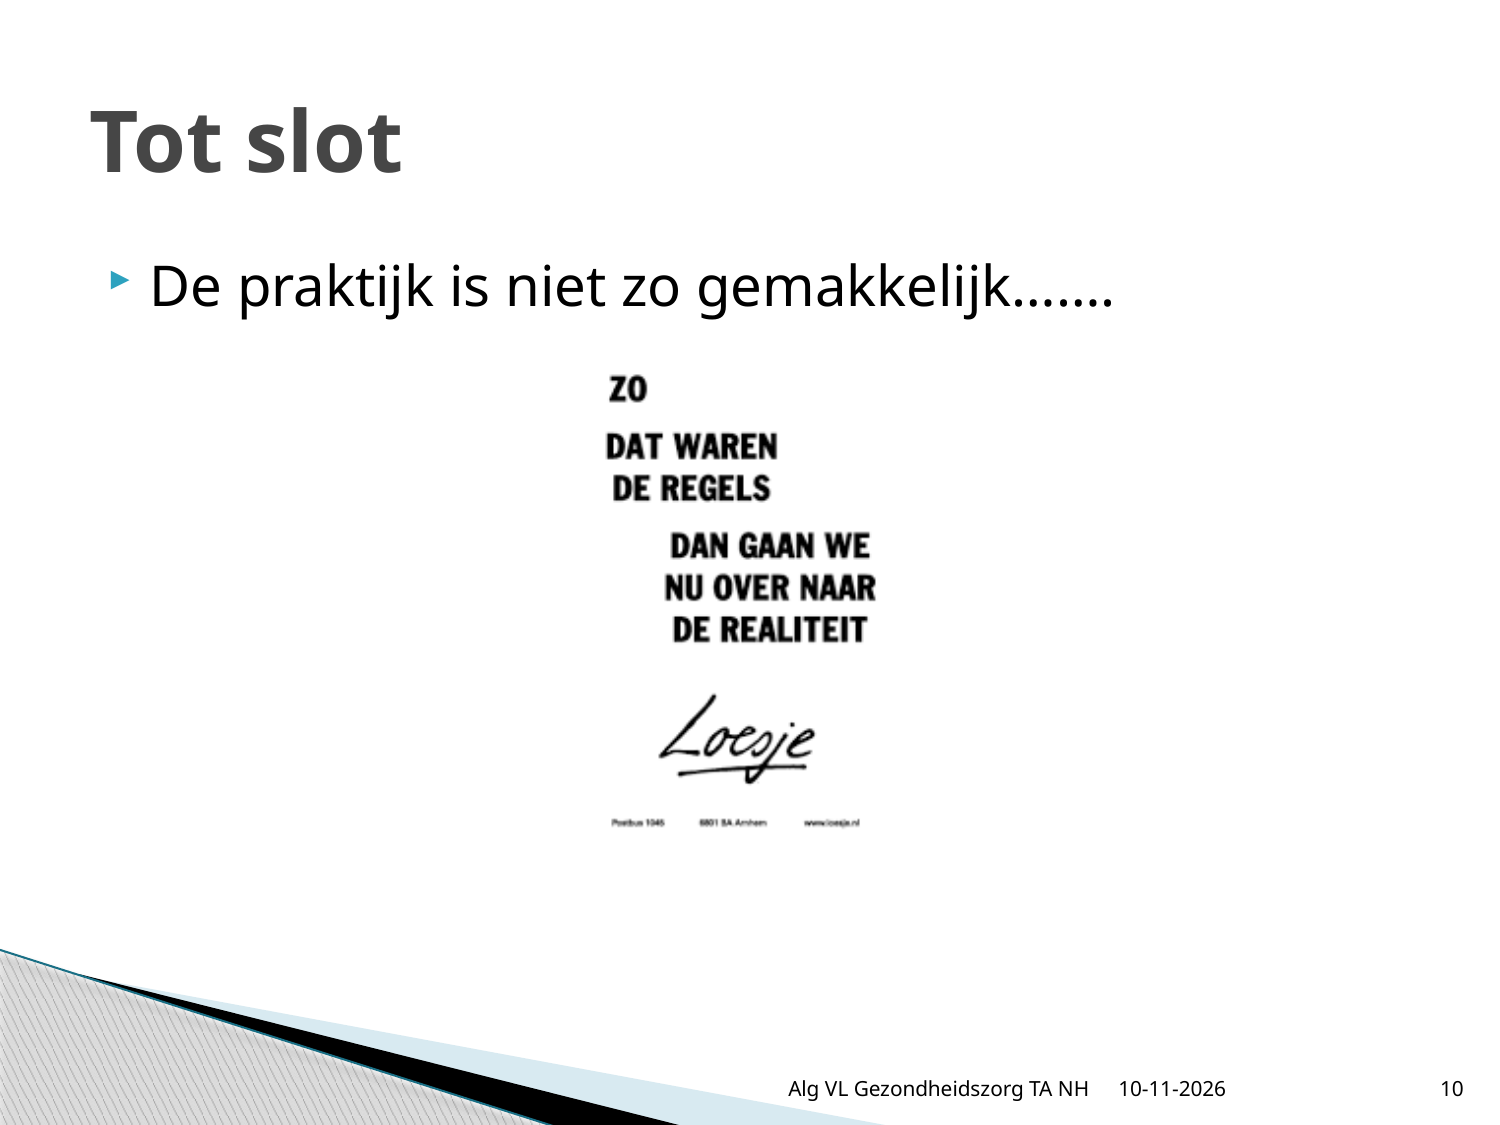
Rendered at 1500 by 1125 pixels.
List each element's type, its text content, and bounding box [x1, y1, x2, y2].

slide_number 10 [1418, 1051, 1479, 1112]
title Tot slot [75, 45, 1425, 233]
footer Alg VL Gezondheidszorg TA NH [718, 1051, 1105, 1112]
list De praktijk is niet zo gemakkelijk……. [75, 243, 1425, 986]
picture [548, 325, 923, 849]
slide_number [1105, 1051, 1418, 1112]
